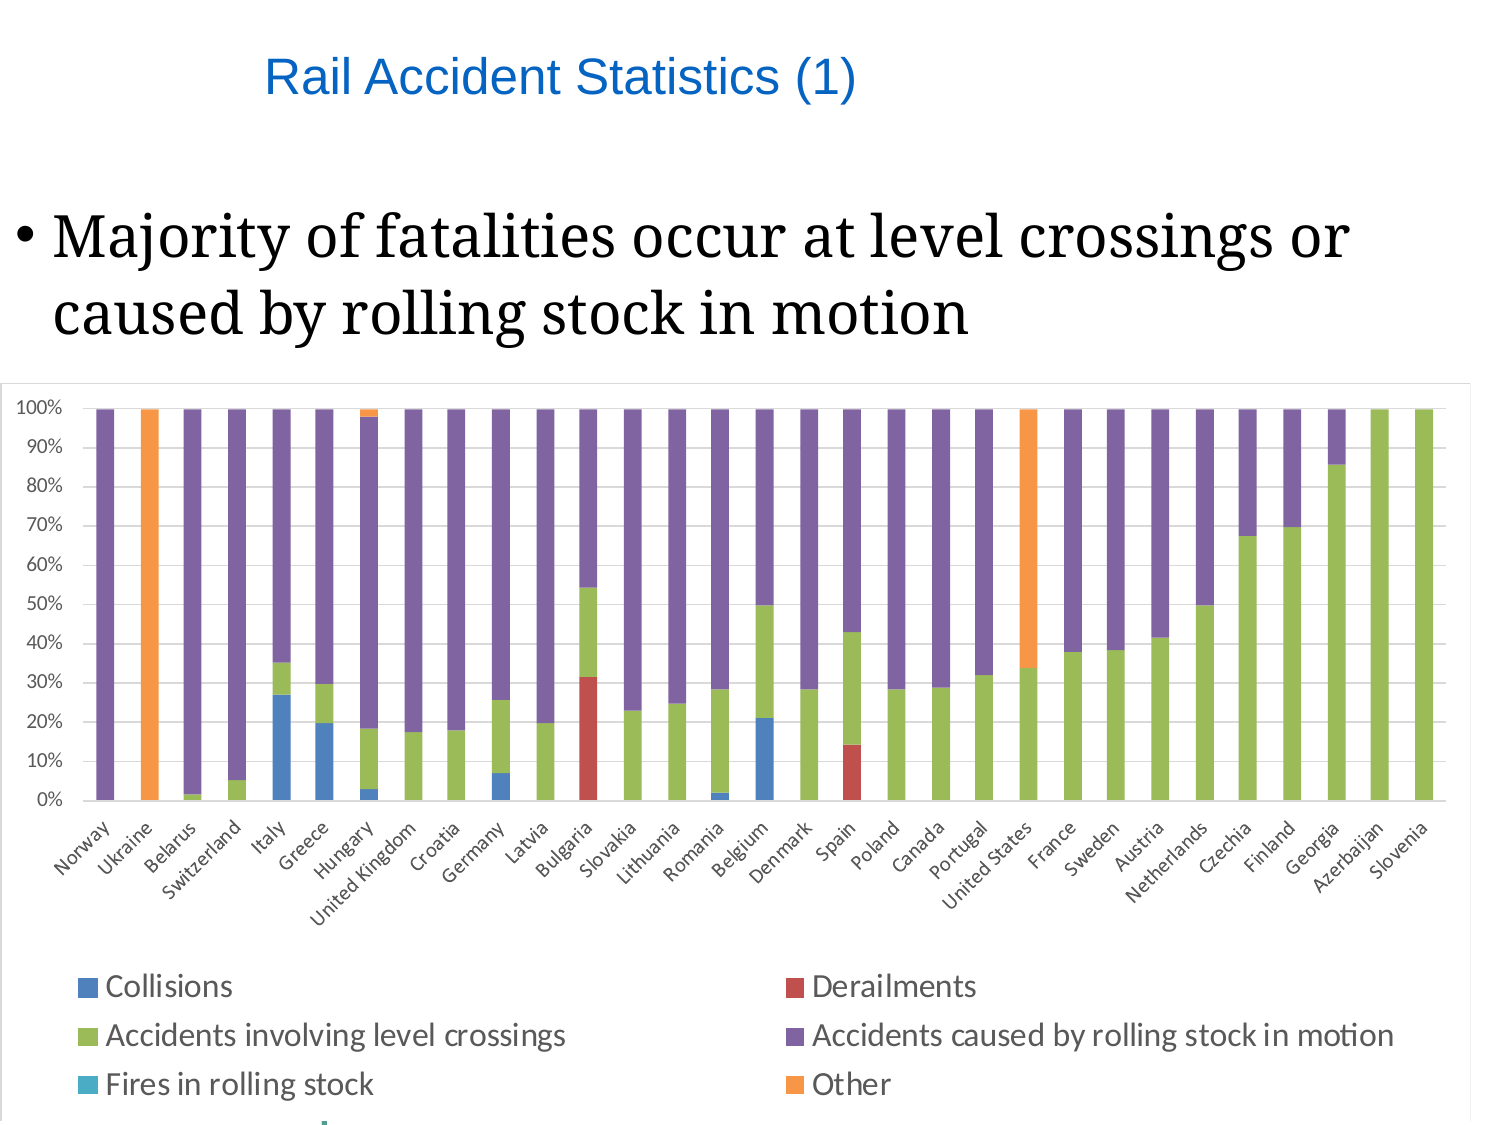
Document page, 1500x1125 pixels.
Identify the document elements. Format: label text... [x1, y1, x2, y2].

picture [0, 382, 1471, 1125]
title Rail Accident Statistics (1) [64, 42, 1058, 114]
list Majority of fatalities occur at level crossings or caused by rolling stock in motion [0, 184, 1500, 1012]
